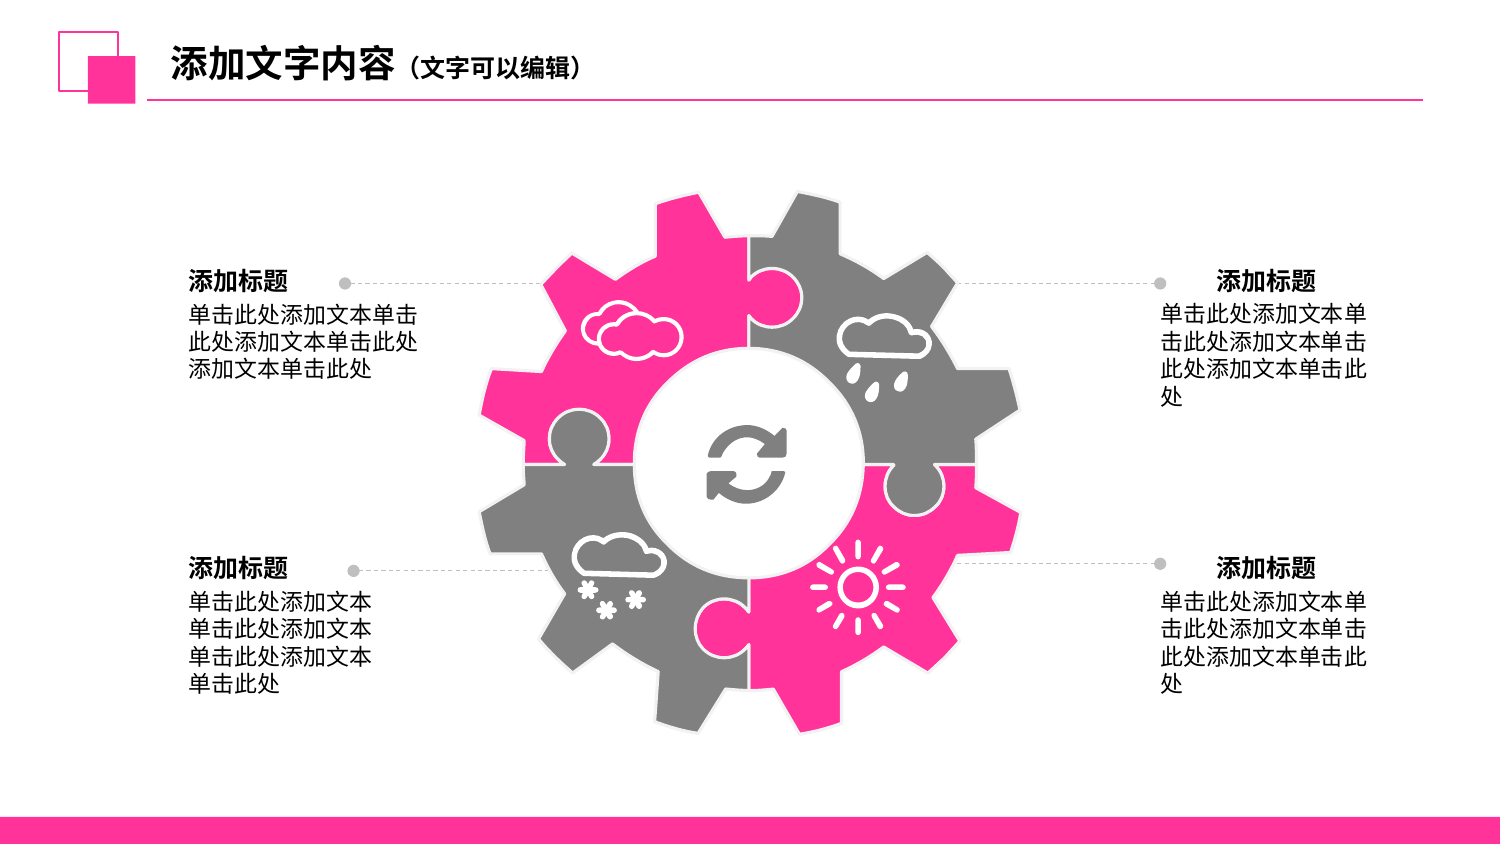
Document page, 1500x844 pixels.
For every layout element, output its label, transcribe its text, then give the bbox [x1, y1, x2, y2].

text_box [1026, 552, 1377, 699]
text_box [188, 264, 473, 384]
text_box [748, 191, 1021, 516]
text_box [754, 523, 1021, 735]
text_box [1026, 264, 1377, 412]
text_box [478, 191, 746, 408]
text_box 添加文字内容（文字可以编辑） [159, 34, 736, 91]
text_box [188, 552, 473, 699]
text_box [478, 409, 750, 734]
